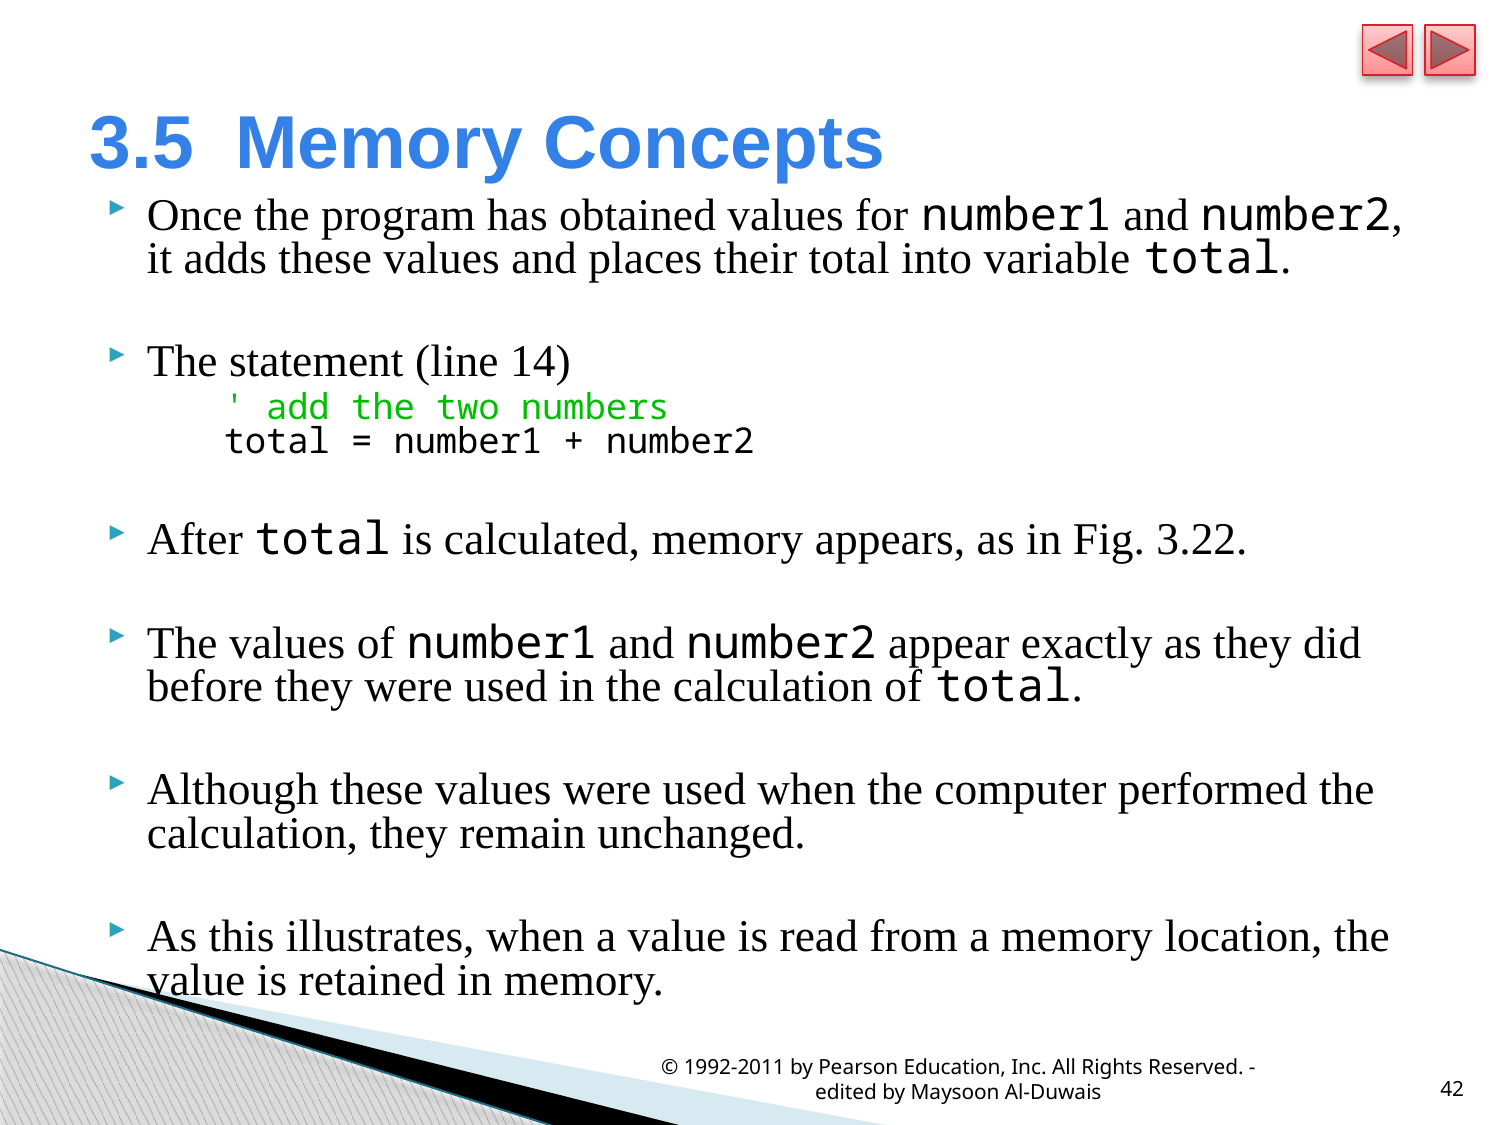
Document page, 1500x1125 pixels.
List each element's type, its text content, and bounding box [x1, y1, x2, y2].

footer © 1992-2011 by Pearson Education, Inc. All Rights Reserved. - edited by Maysoon Al-Duwais [612, 1051, 1305, 1112]
title 3.5 Memory Concepts [75, 45, 1425, 187]
list Once the program has obtained values for number1 and number2, it adds these values and places their total into variable total. The statement (line 14) ' add the two numbers total = number1 + number2 After total is calculated, memory appears, as in Fig. 3.22. The values of number1 and number2 appear exactly as they did before they were used in the calculation of total. Although these values were used when the computer performed the calculation, they remain unchanged. As this illustrates, when a value is read from a memory location, the value is retained in memory. [74, 187, 1426, 1063]
slide_number 42 [1418, 1051, 1479, 1112]
